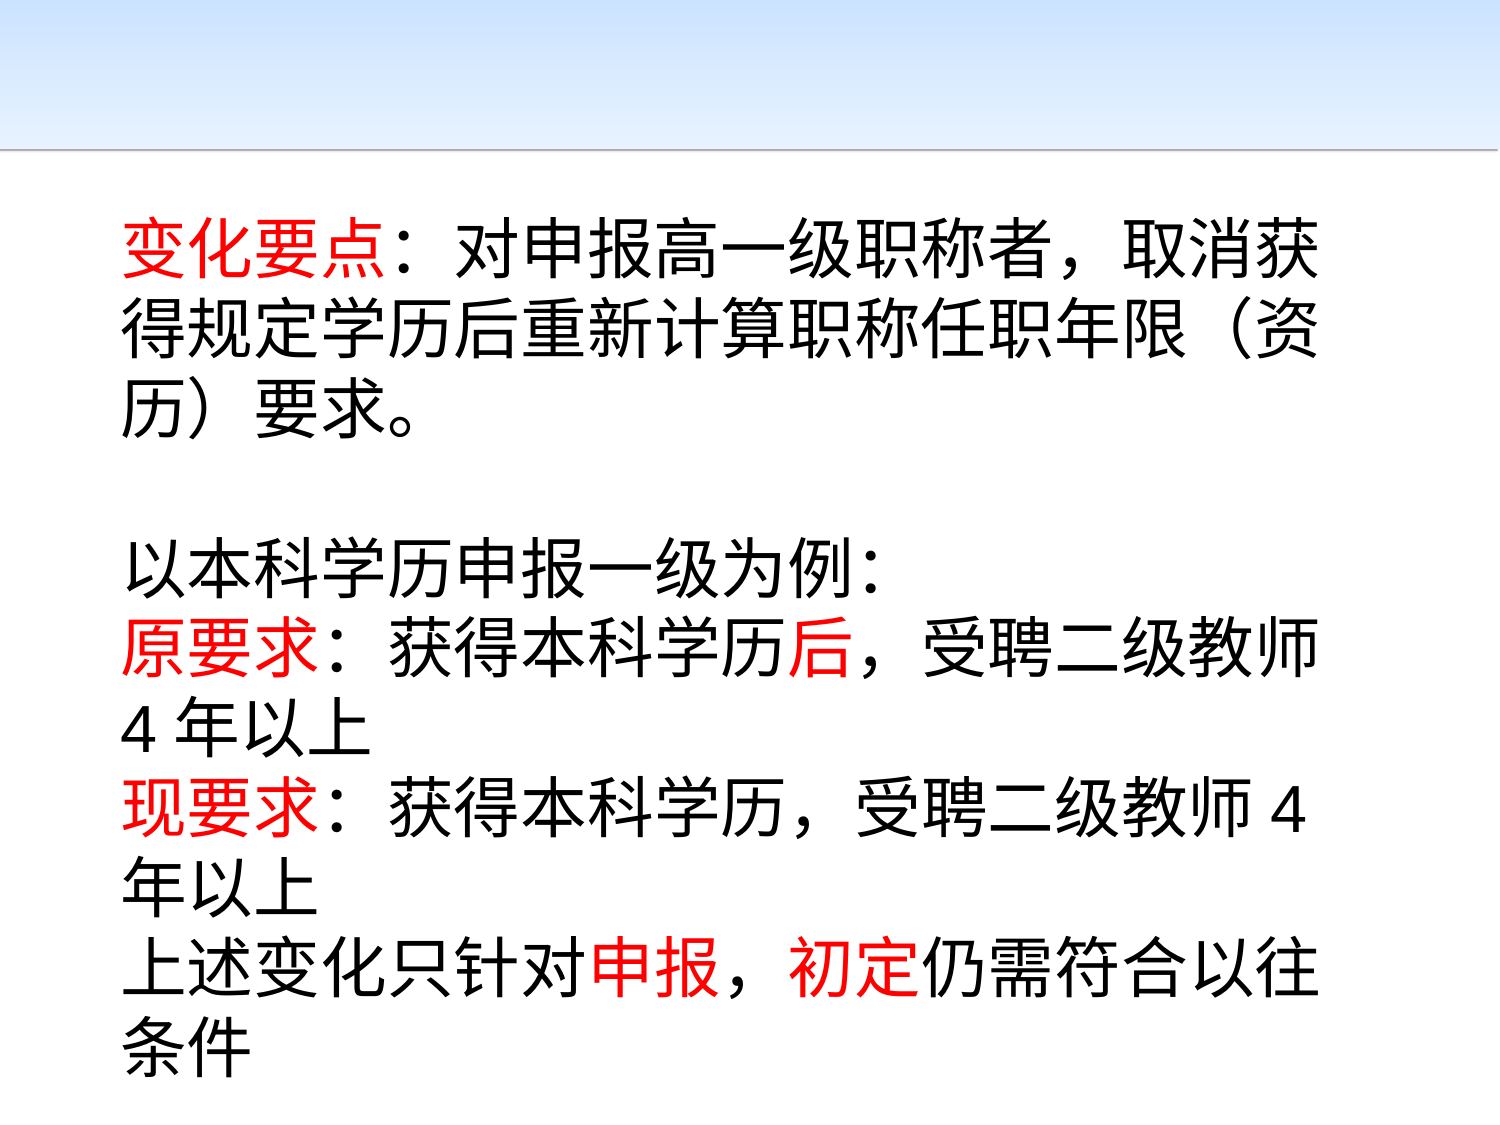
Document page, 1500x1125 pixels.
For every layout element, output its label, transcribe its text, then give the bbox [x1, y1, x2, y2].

text_box 变化要点：对申报高一级职称者，取消获得规定学历后重新计算职称任职年限（资历）要求。 以本科学历申报一级为例： 原要求：获得本科学历后，受聘二级教师4年以上 现要求：获得本科学历，受聘二级教师4年以上 上述变化只针对申报，初定仍需符合以往条件 [105, 199, 1383, 1094]
